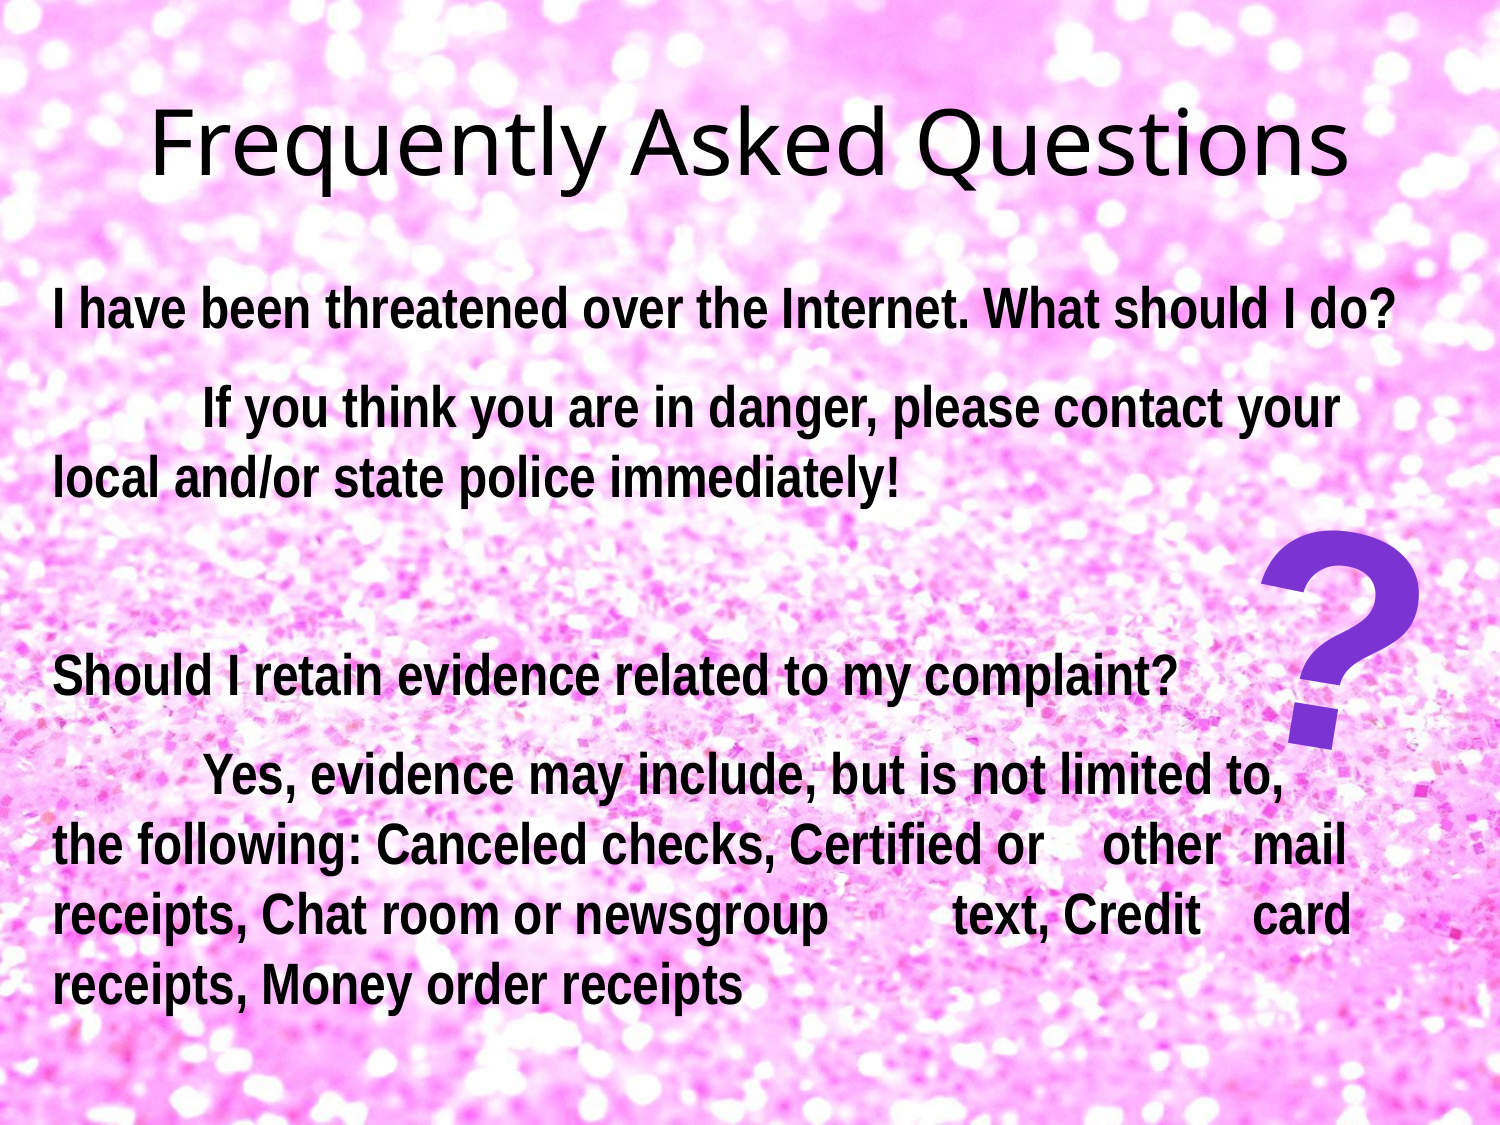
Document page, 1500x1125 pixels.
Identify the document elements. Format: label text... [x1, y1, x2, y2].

title Frequently Asked Questions [74, 44, 1426, 233]
picture [0, 0, 1500, 1125]
text_box I have been threatened over the Internet. What should I do? If you think you are in danger, please contact your local and/or state police immediately! Should I retain evidence related to my complaint? Yes, evidence may include, but is not limited to, the following: Canceled checks, Certified or other mail receipts, Chat room or newsgroup text, Credit card receipts, Money order receipts [37, 262, 1450, 1024]
text_box ? [1188, 412, 1486, 836]
